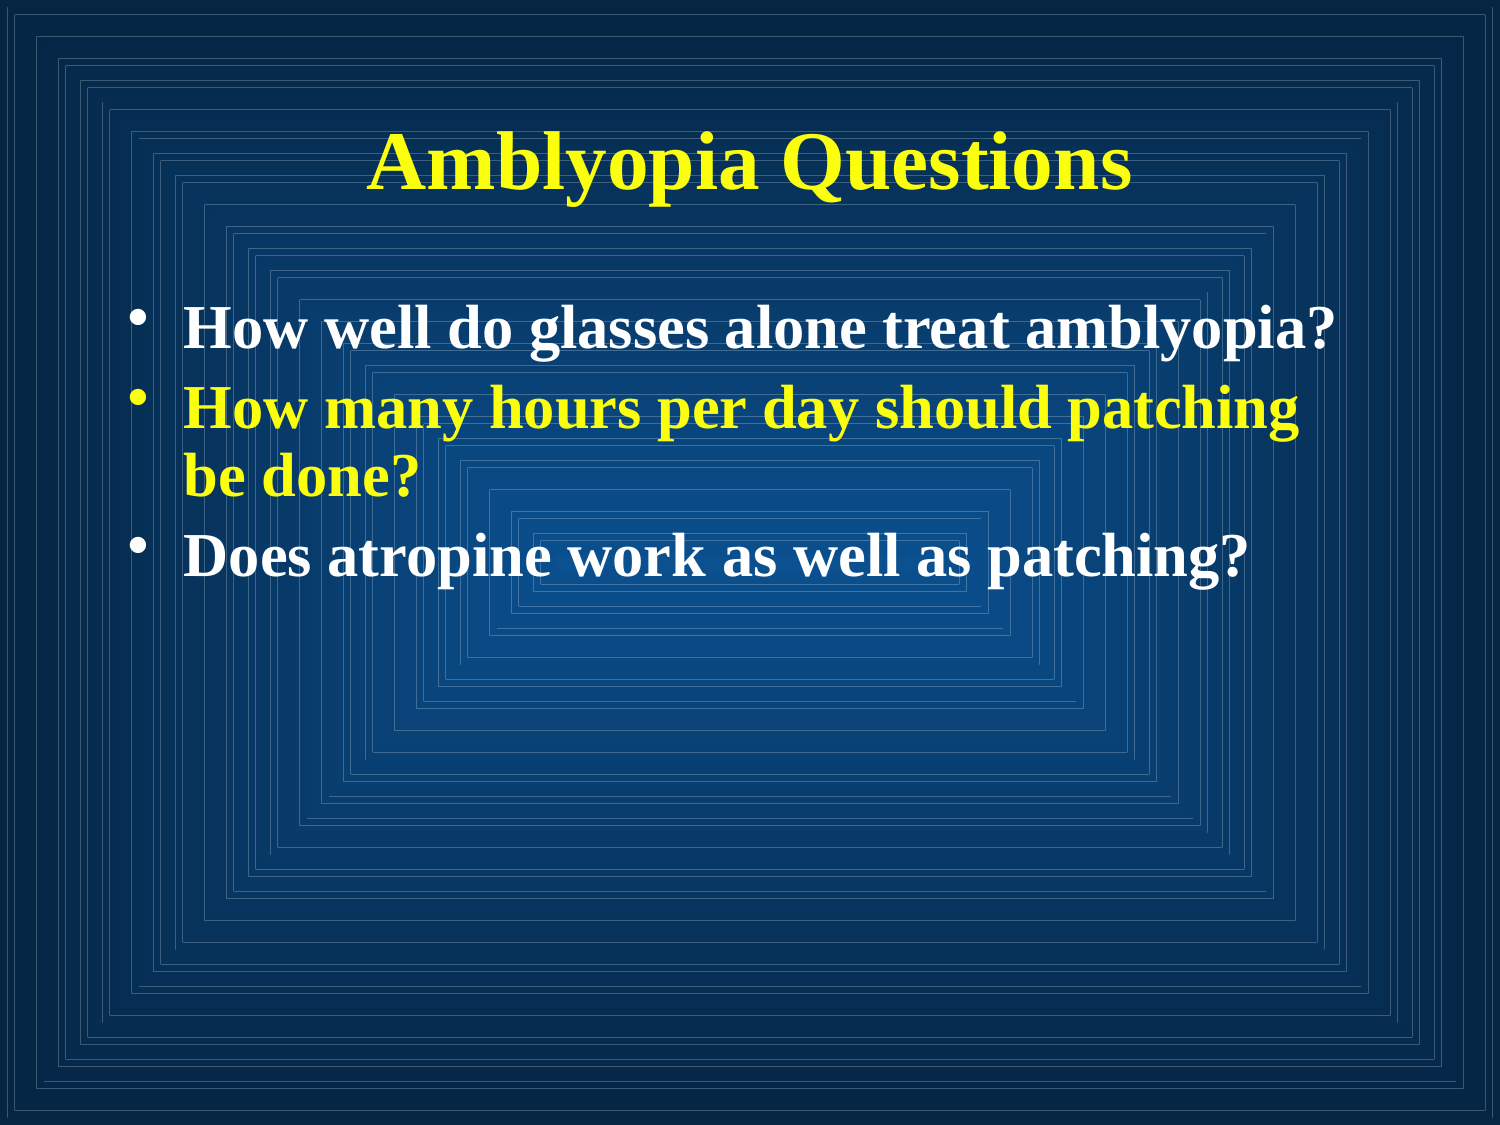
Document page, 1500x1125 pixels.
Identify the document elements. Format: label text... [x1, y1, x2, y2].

title Amblyopia Questions [112, 62, 1388, 250]
list How well do glasses alone treat amblyopia? How many hours per day should patching be done? Does atropine work as well as patching? [112, 287, 1388, 1025]
